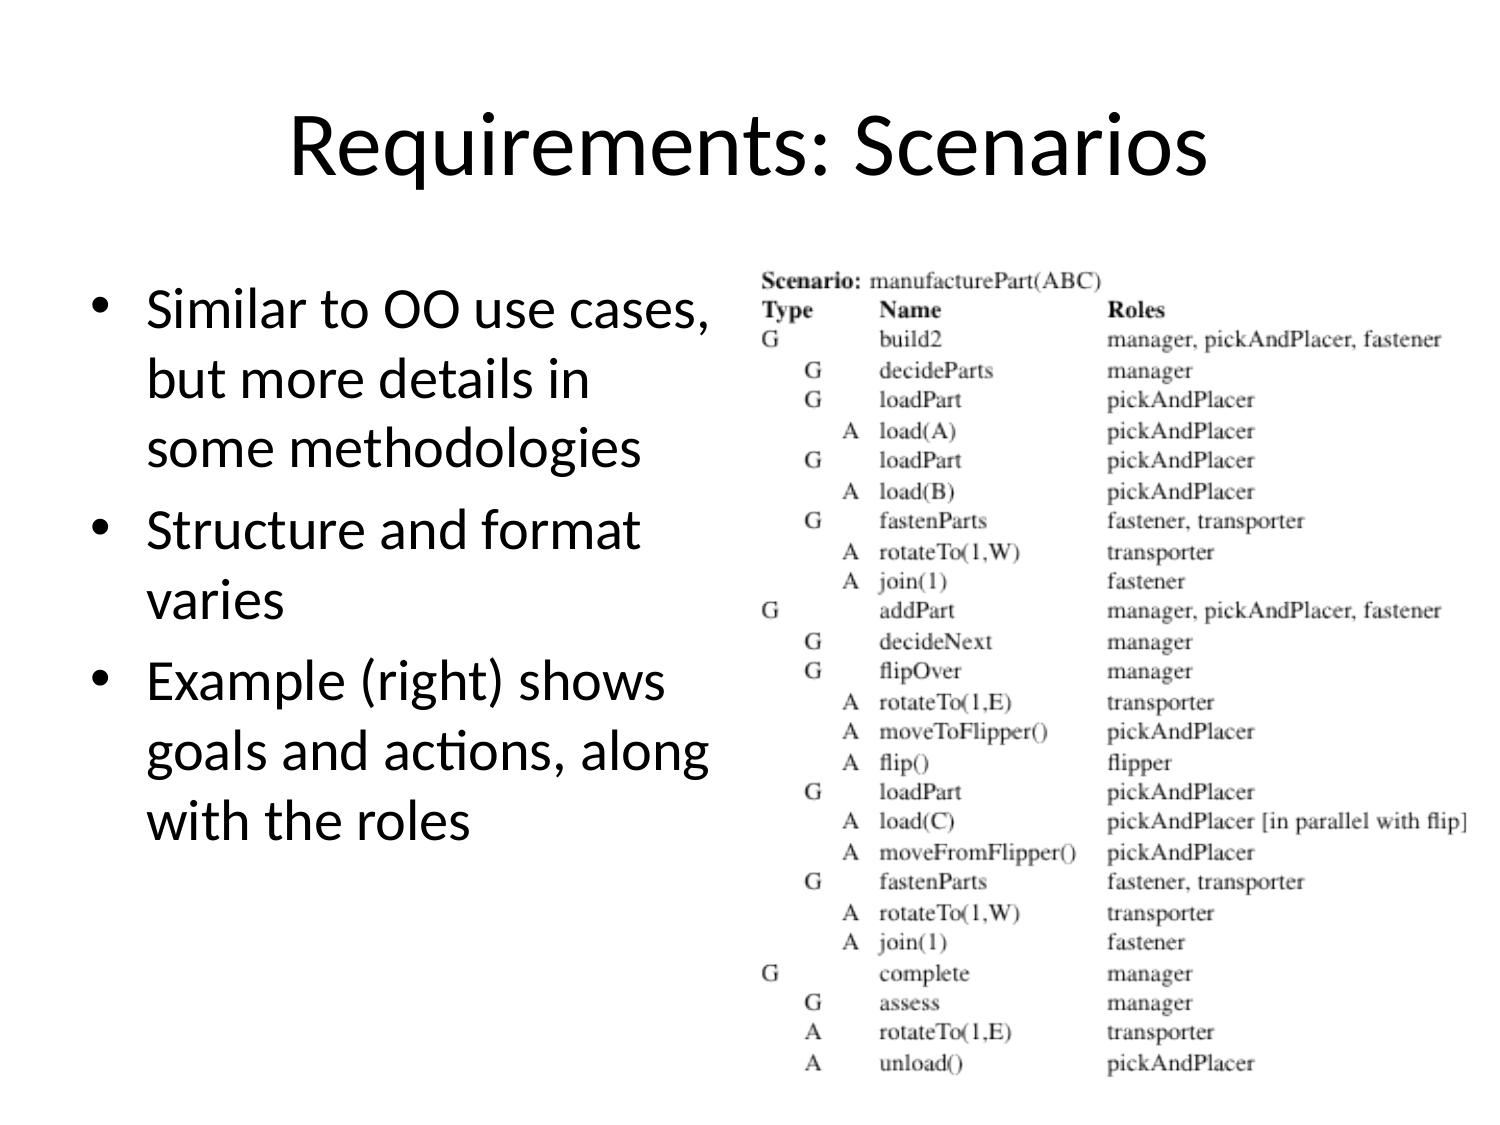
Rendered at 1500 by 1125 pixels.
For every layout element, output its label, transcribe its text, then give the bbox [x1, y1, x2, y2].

picture [749, 262, 1476, 1086]
list Similar to OO use cases, but more details in some methodologies Structure and format varies Example (right) shows goals and actions, along with the roles [75, 262, 738, 1005]
title Requirements: Scenarios [75, 45, 1425, 233]
